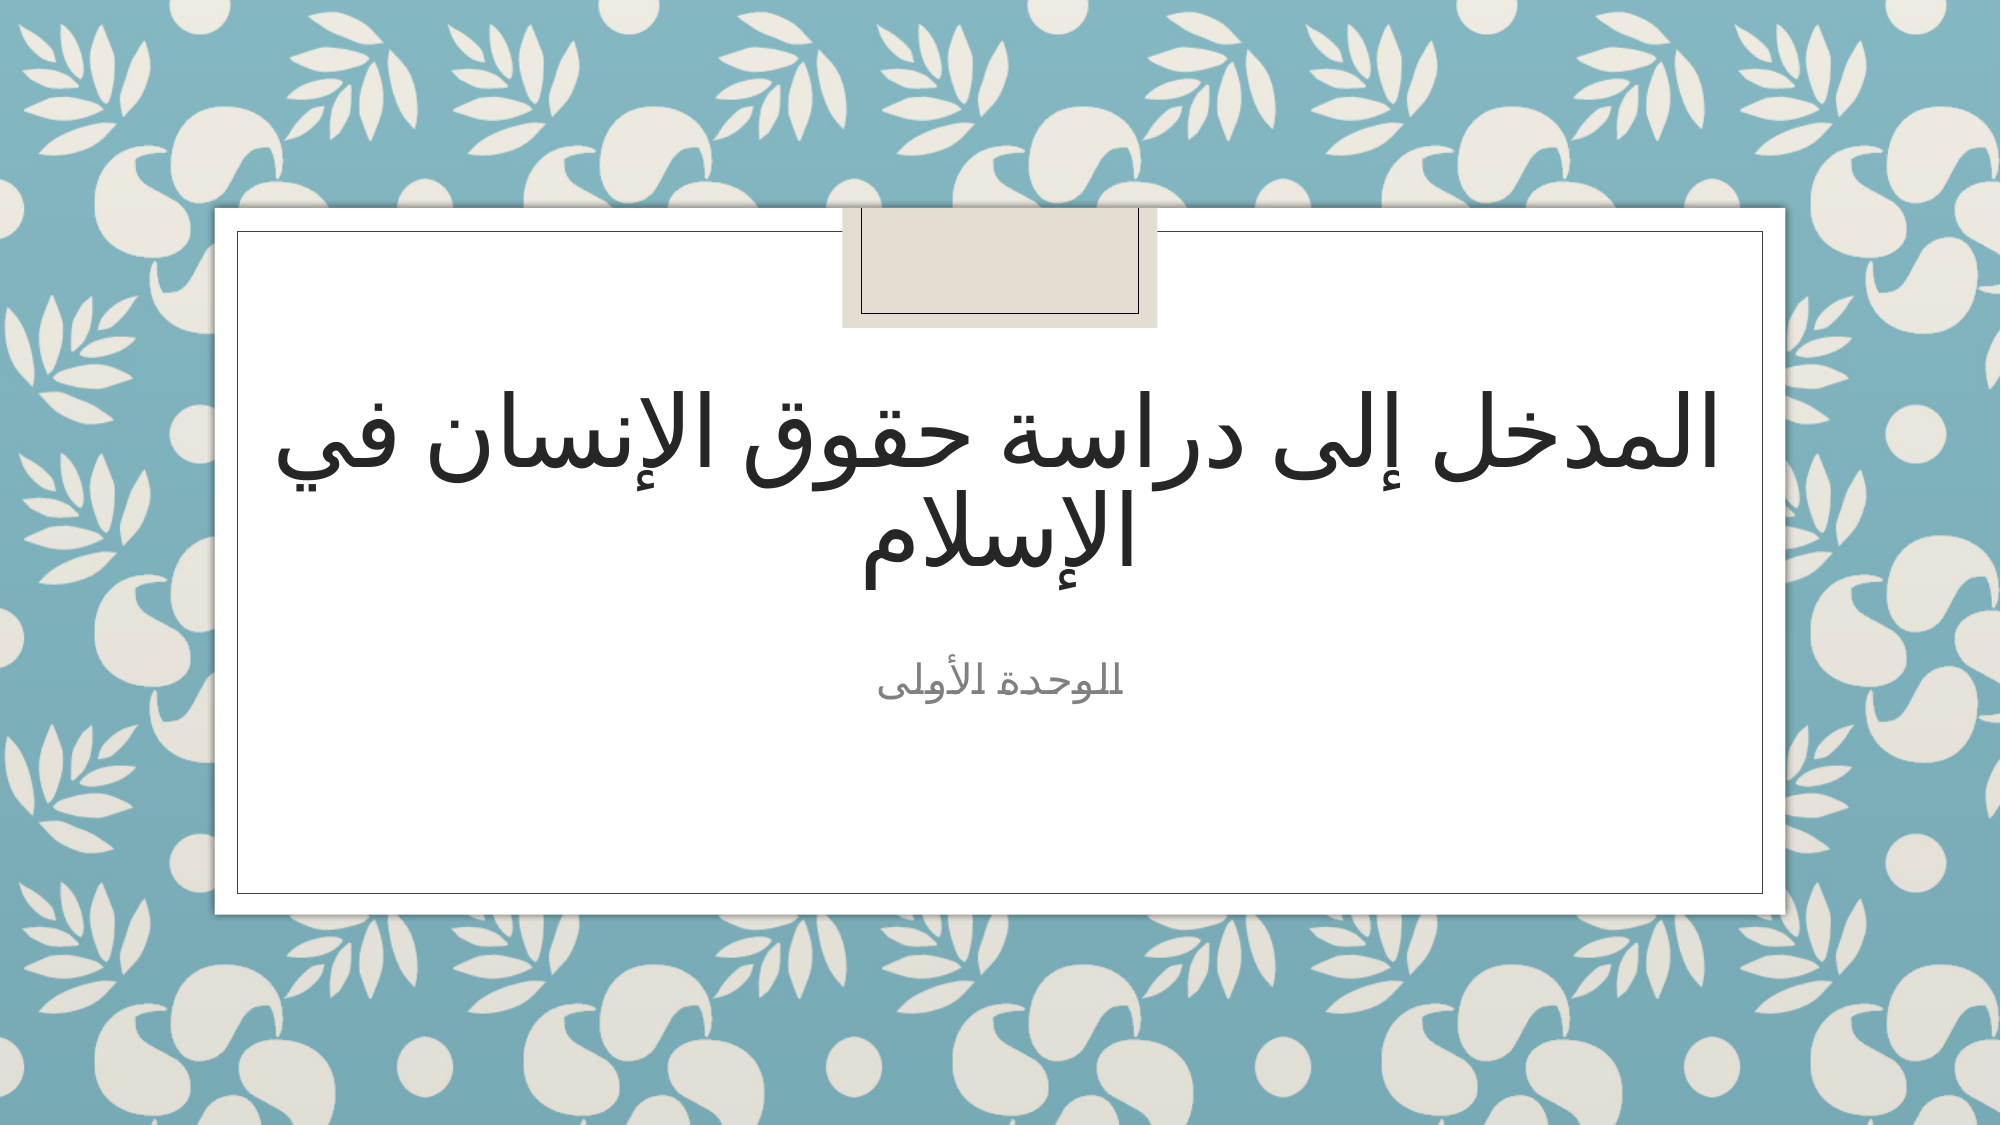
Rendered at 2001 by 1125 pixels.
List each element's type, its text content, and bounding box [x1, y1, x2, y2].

subtitle الوحدة الأولى [249, 645, 1750, 917]
title المدخل إلى دراسة حقوق الإنسان في الإسلام [256, 343, 1744, 631]
